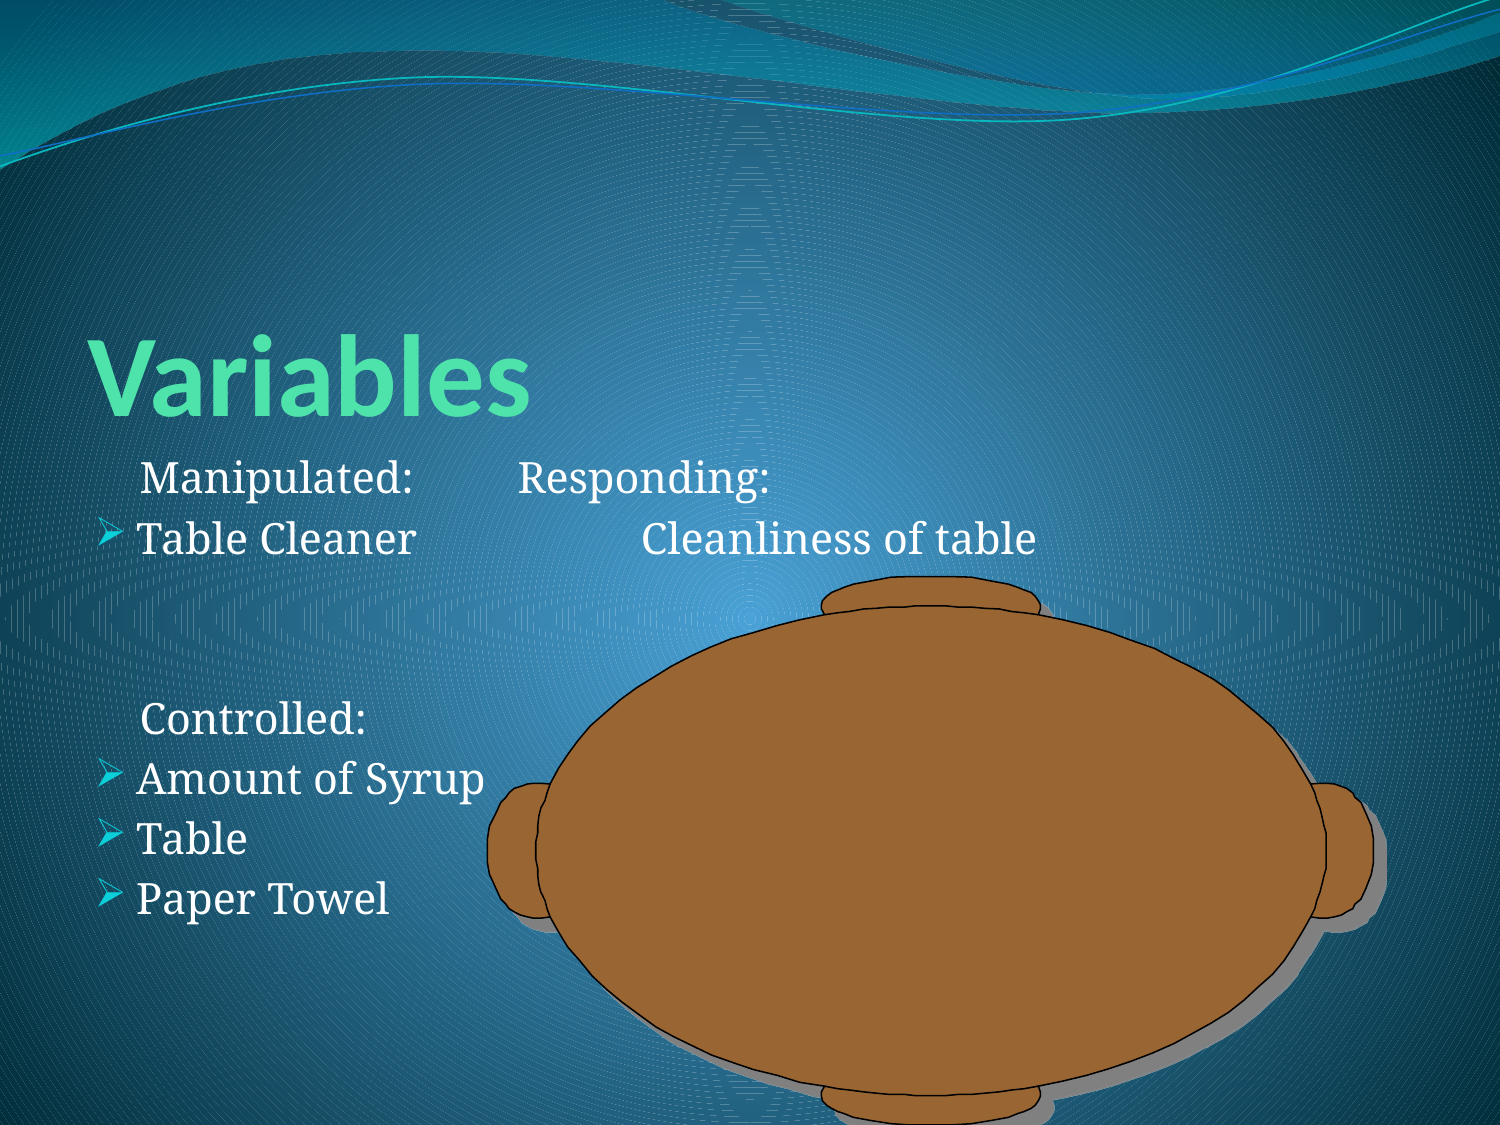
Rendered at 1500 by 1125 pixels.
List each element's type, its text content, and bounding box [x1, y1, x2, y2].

list Manipulated: Responding: Table Cleaner Cleanliness of table Controlled: Amount of Syrup Table Paper Towel [86, 443, 1362, 1125]
text_box [487, 576, 1374, 1125]
title Variables [86, 216, 1362, 440]
